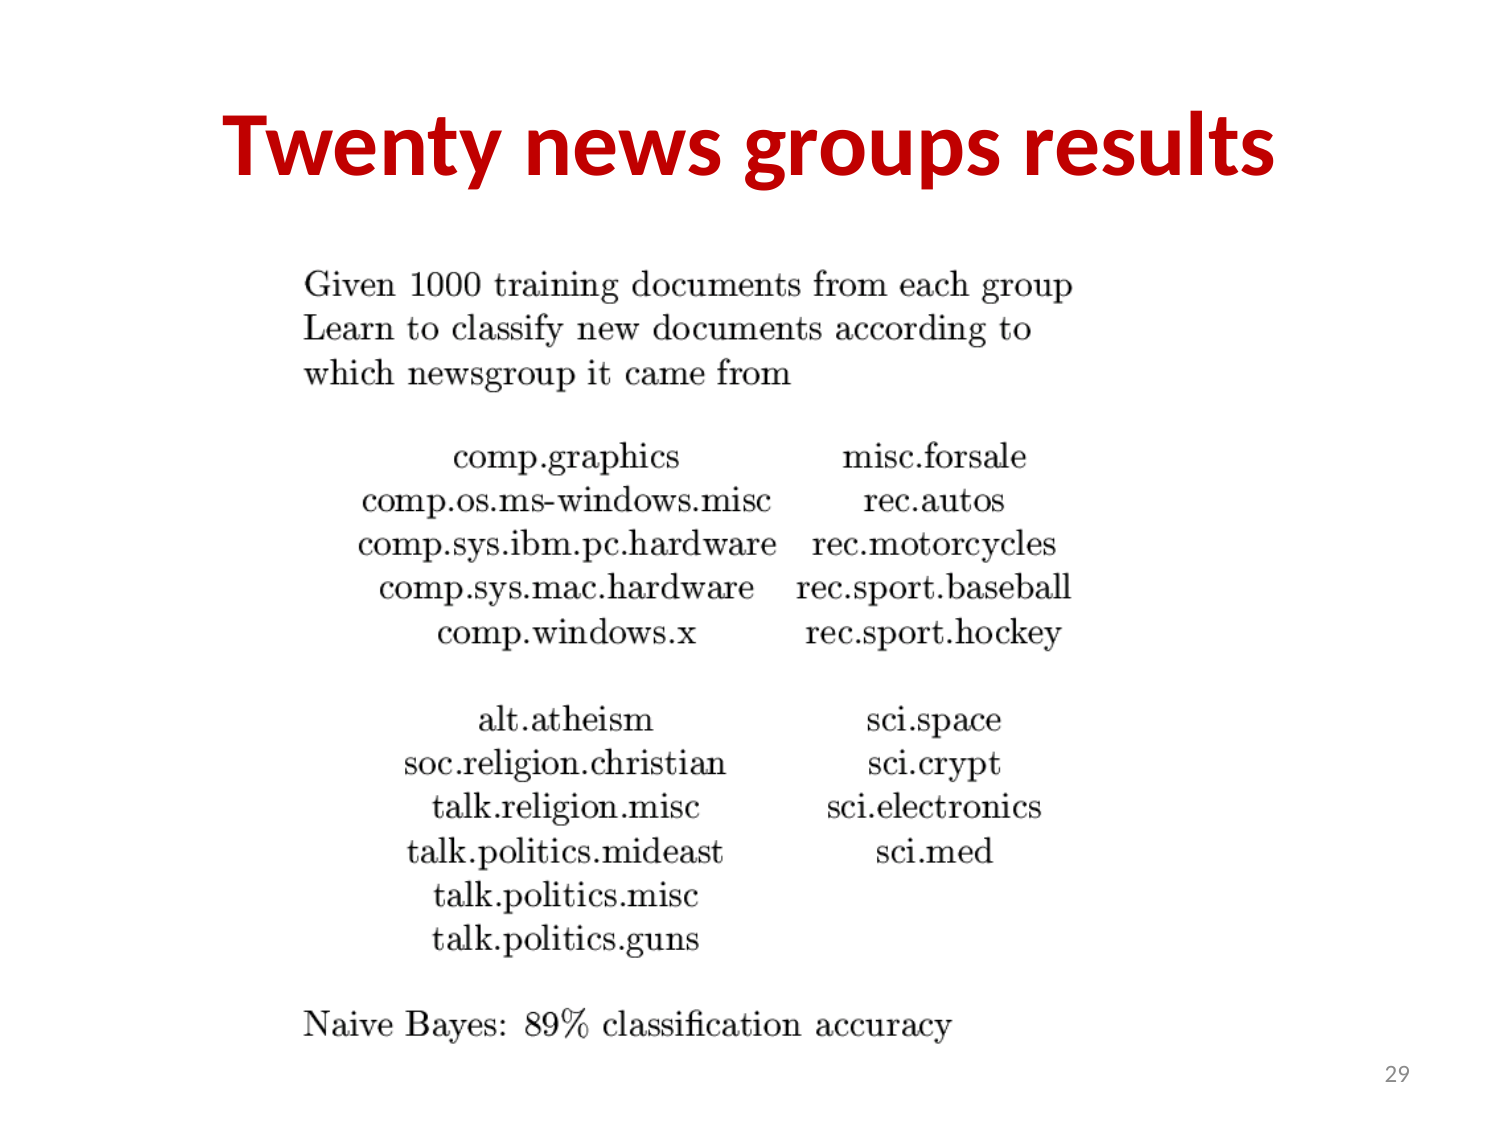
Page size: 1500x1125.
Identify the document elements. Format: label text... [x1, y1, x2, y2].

slide_number 29 [1074, 1042, 1425, 1103]
title Twenty news groups results [75, 45, 1425, 233]
picture [237, 237, 1190, 1068]
